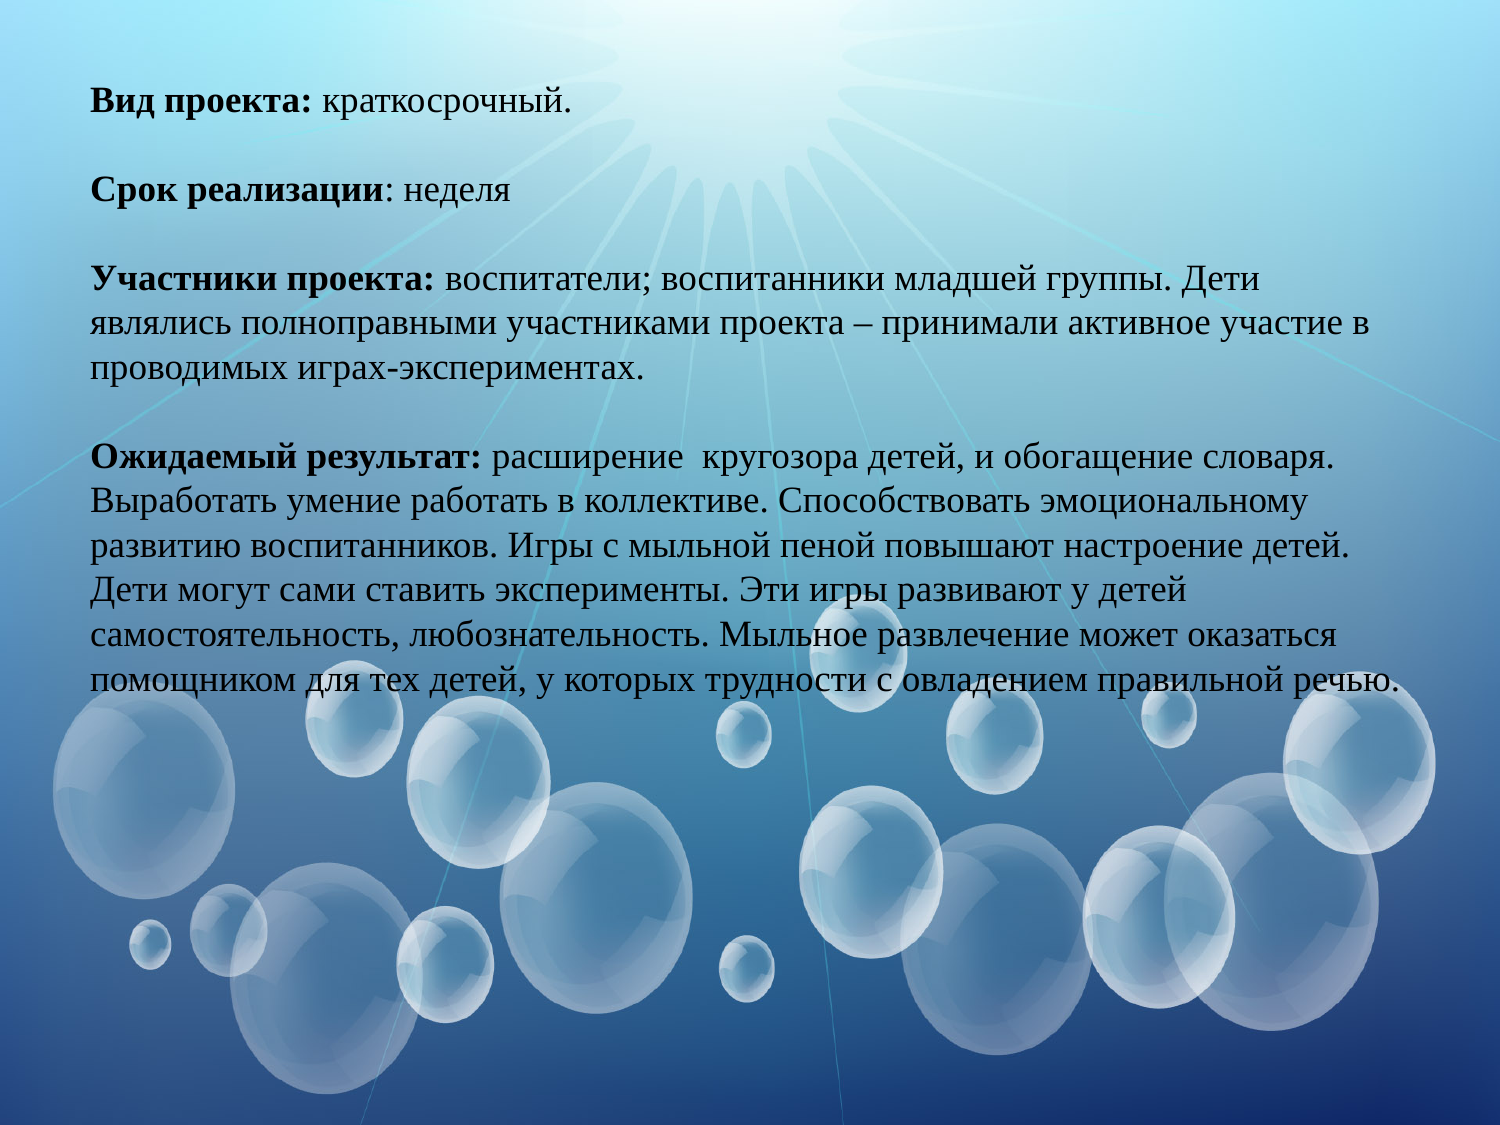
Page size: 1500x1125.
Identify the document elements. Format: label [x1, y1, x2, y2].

list [0, 0, 1500, 1125]
